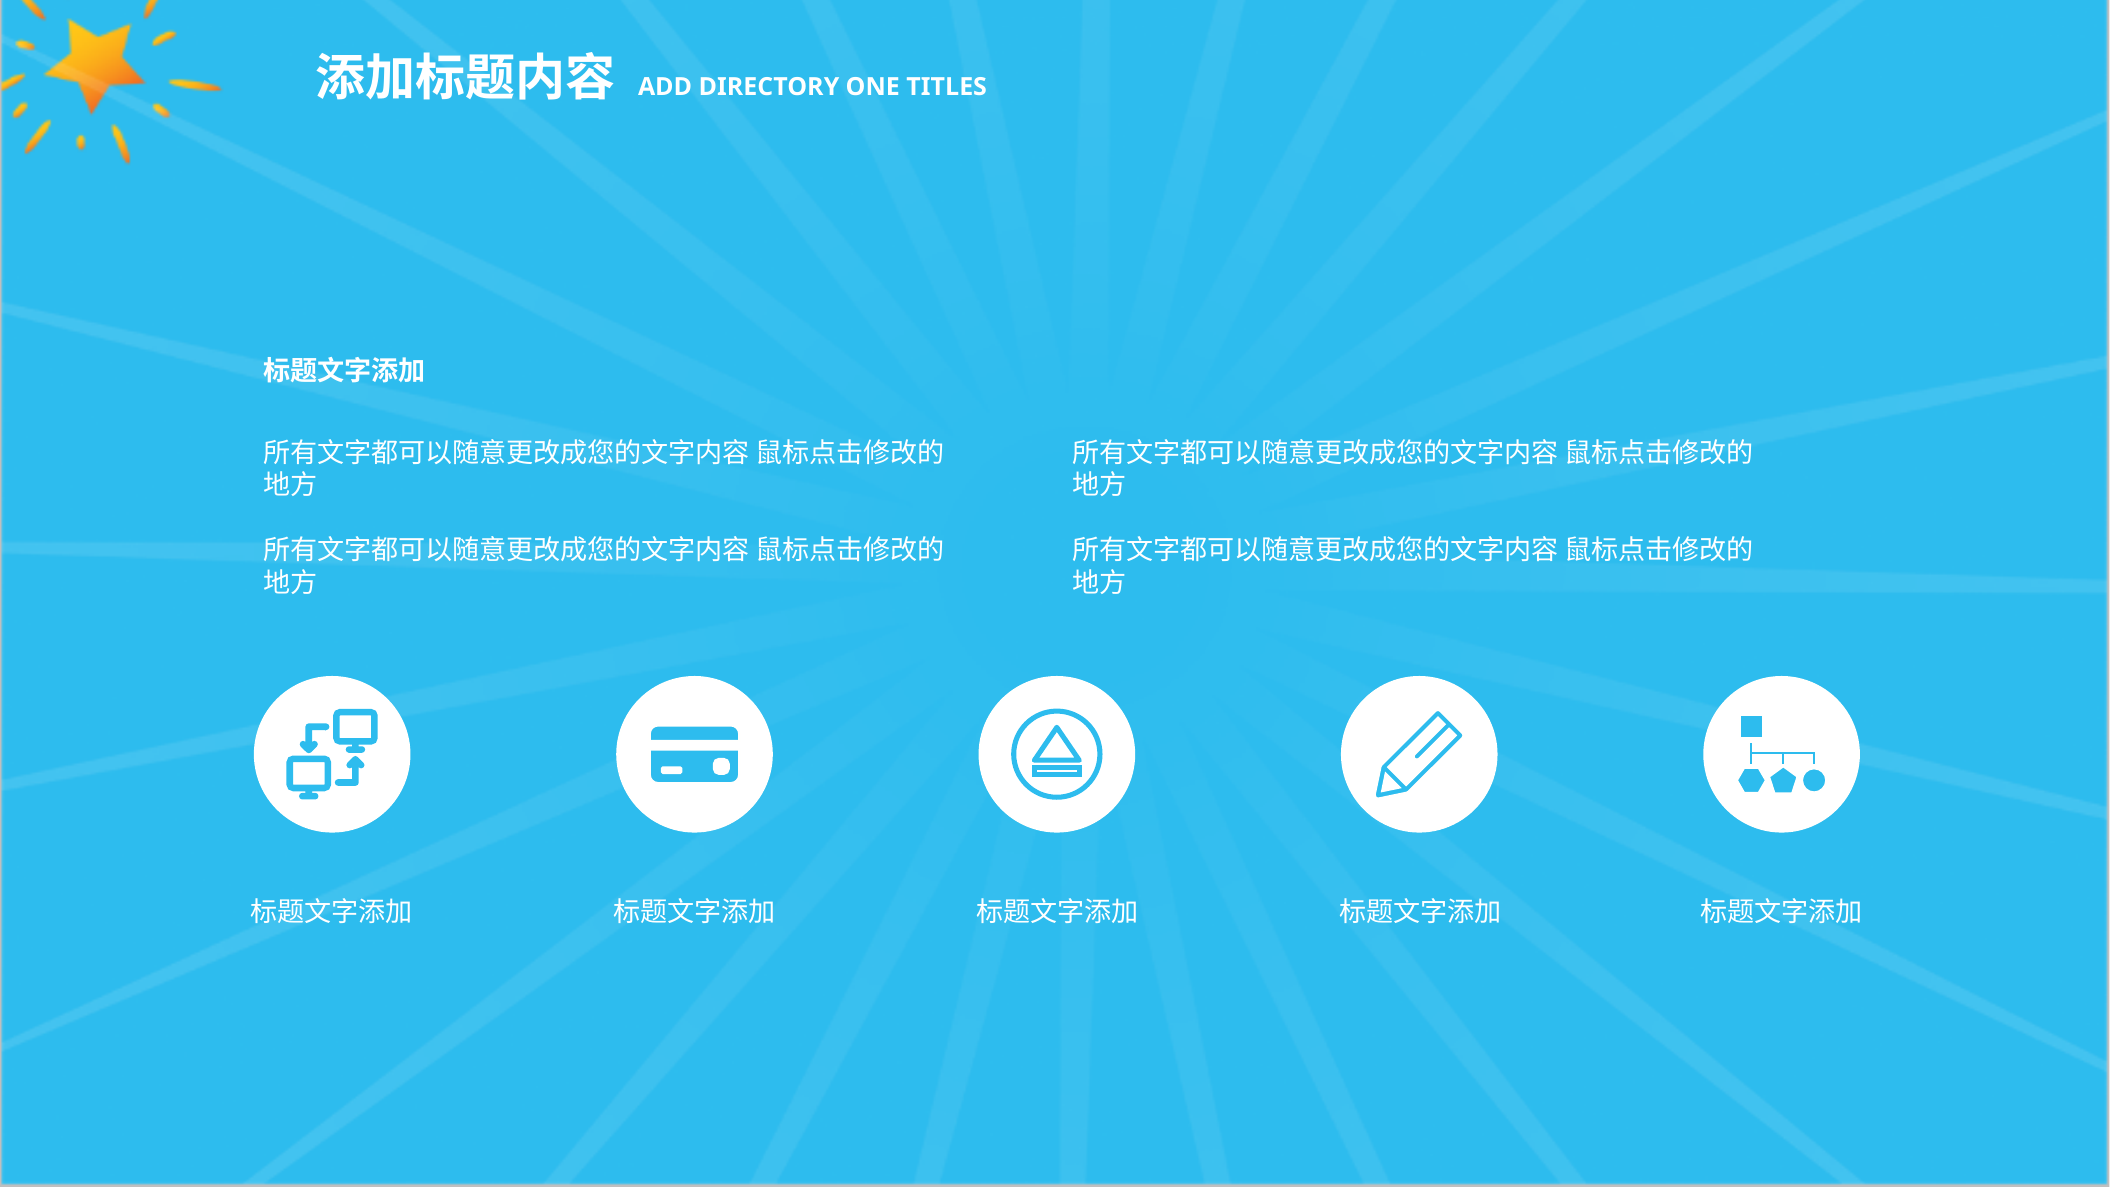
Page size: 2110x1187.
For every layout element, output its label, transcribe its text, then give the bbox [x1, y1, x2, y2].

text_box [979, 676, 1135, 832]
text_box 标题文字添加 [1240, 879, 1601, 935]
picture [0, 0, 2110, 1187]
text_box 标题文字添加 [877, 879, 1238, 935]
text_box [617, 676, 772, 832]
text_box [1341, 676, 1497, 832]
text_box 标题文字添加 [1601, 879, 1962, 935]
text_box 标题文字添加 [514, 879, 875, 935]
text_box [248, 339, 1789, 640]
text_box 标题文字添加 [151, 879, 512, 935]
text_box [254, 676, 410, 832]
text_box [1704, 676, 1859, 832]
